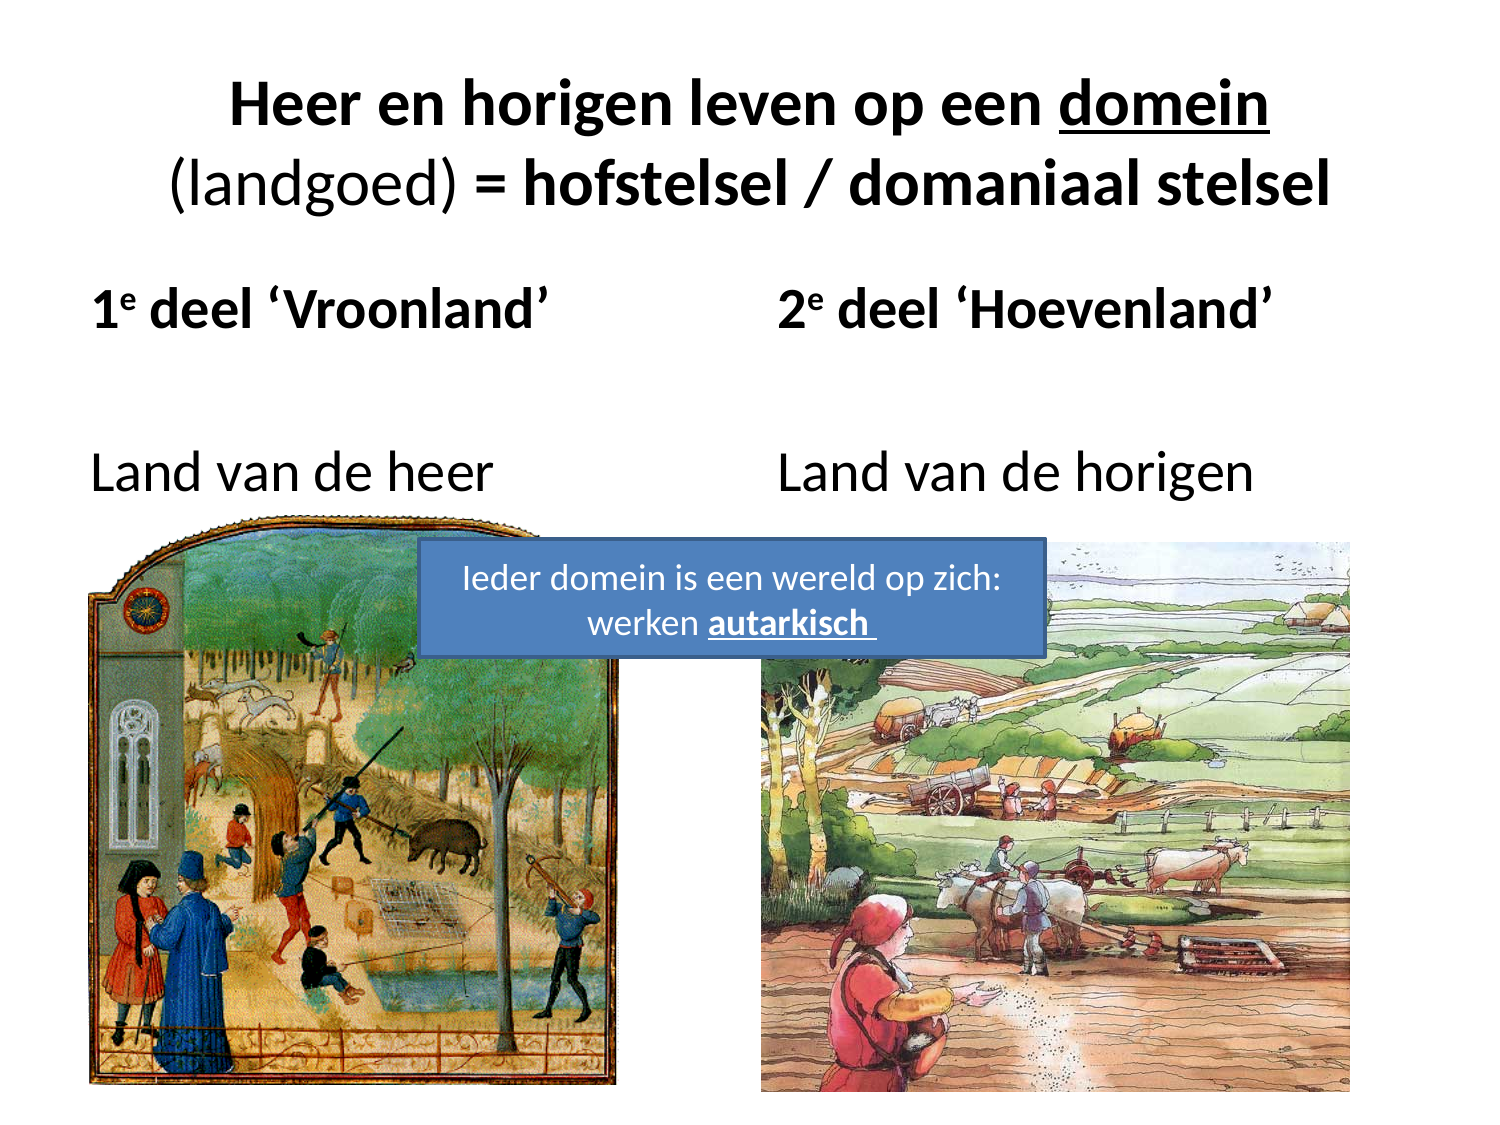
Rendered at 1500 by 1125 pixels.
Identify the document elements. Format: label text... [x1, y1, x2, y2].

text_box Ieder domein is een wereld op zich: werken autarkisch [624, 537, 1047, 659]
list 2e deel ‘Hoevenland’ Land van de horigen [762, 262, 1425, 1005]
title Heer en horigen leven op een domein (landgoed) = hofstelsel / domaniaal stelsel [75, 45, 1425, 233]
picture [761, 541, 1351, 1092]
list 1e deel ‘Vroonland’ Land van de heer [75, 262, 738, 1005]
picture [88, 514, 620, 1085]
